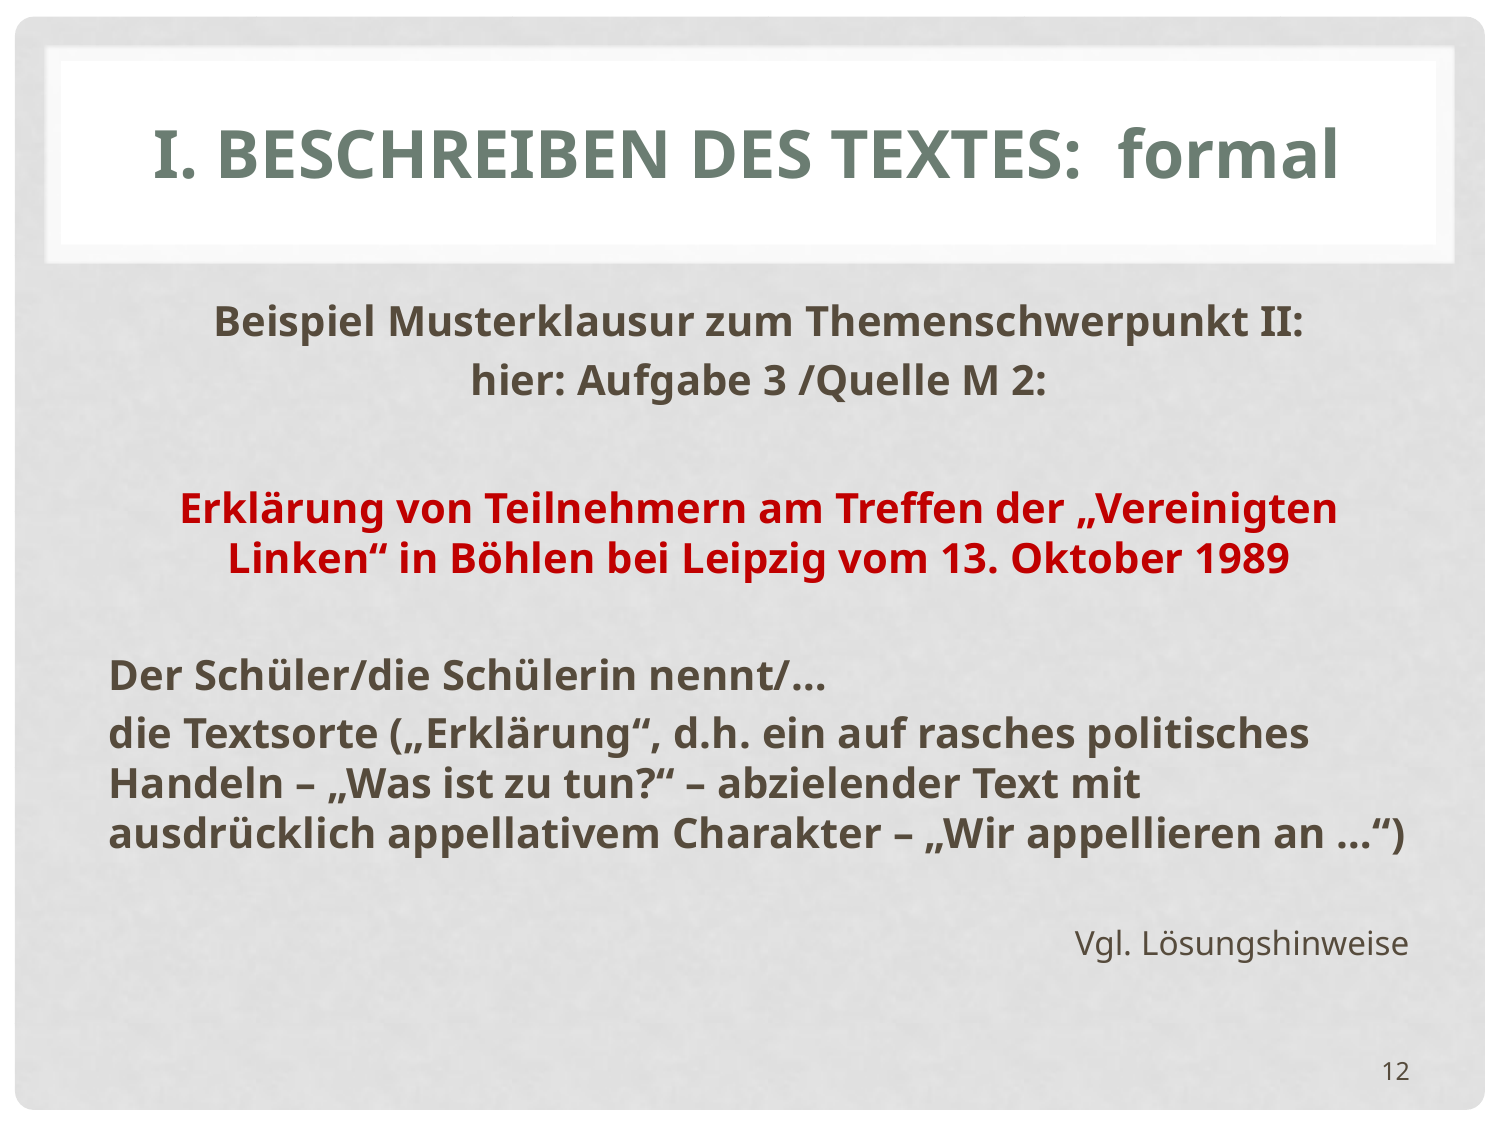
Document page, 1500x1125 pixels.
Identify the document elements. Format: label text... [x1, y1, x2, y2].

slide_number 12 [1074, 1042, 1425, 1103]
title I. Beschreiben des Textes: formal [69, 66, 1425, 238]
list Beispiel Musterklausur zum Themenschwerpunkt II: hier: Aufgabe 3 /Quelle M 2: Erklärung von Teilnehmern am Treffen der „Vereinigten Linken“ in Böhlen bei Leipzig vom 13. Oktober 1989 Der Schüler/die Schülerin nennt/… die Textsorte („Erklärung“, d.h. ein auf rasches politisches Handeln – „Was ist zu tun?“ – abzielender Text mit ausdrücklich appellativem Charakter – „Wir appellieren an …“) Vgl. Lösungshinweise [75, 287, 1425, 1005]
